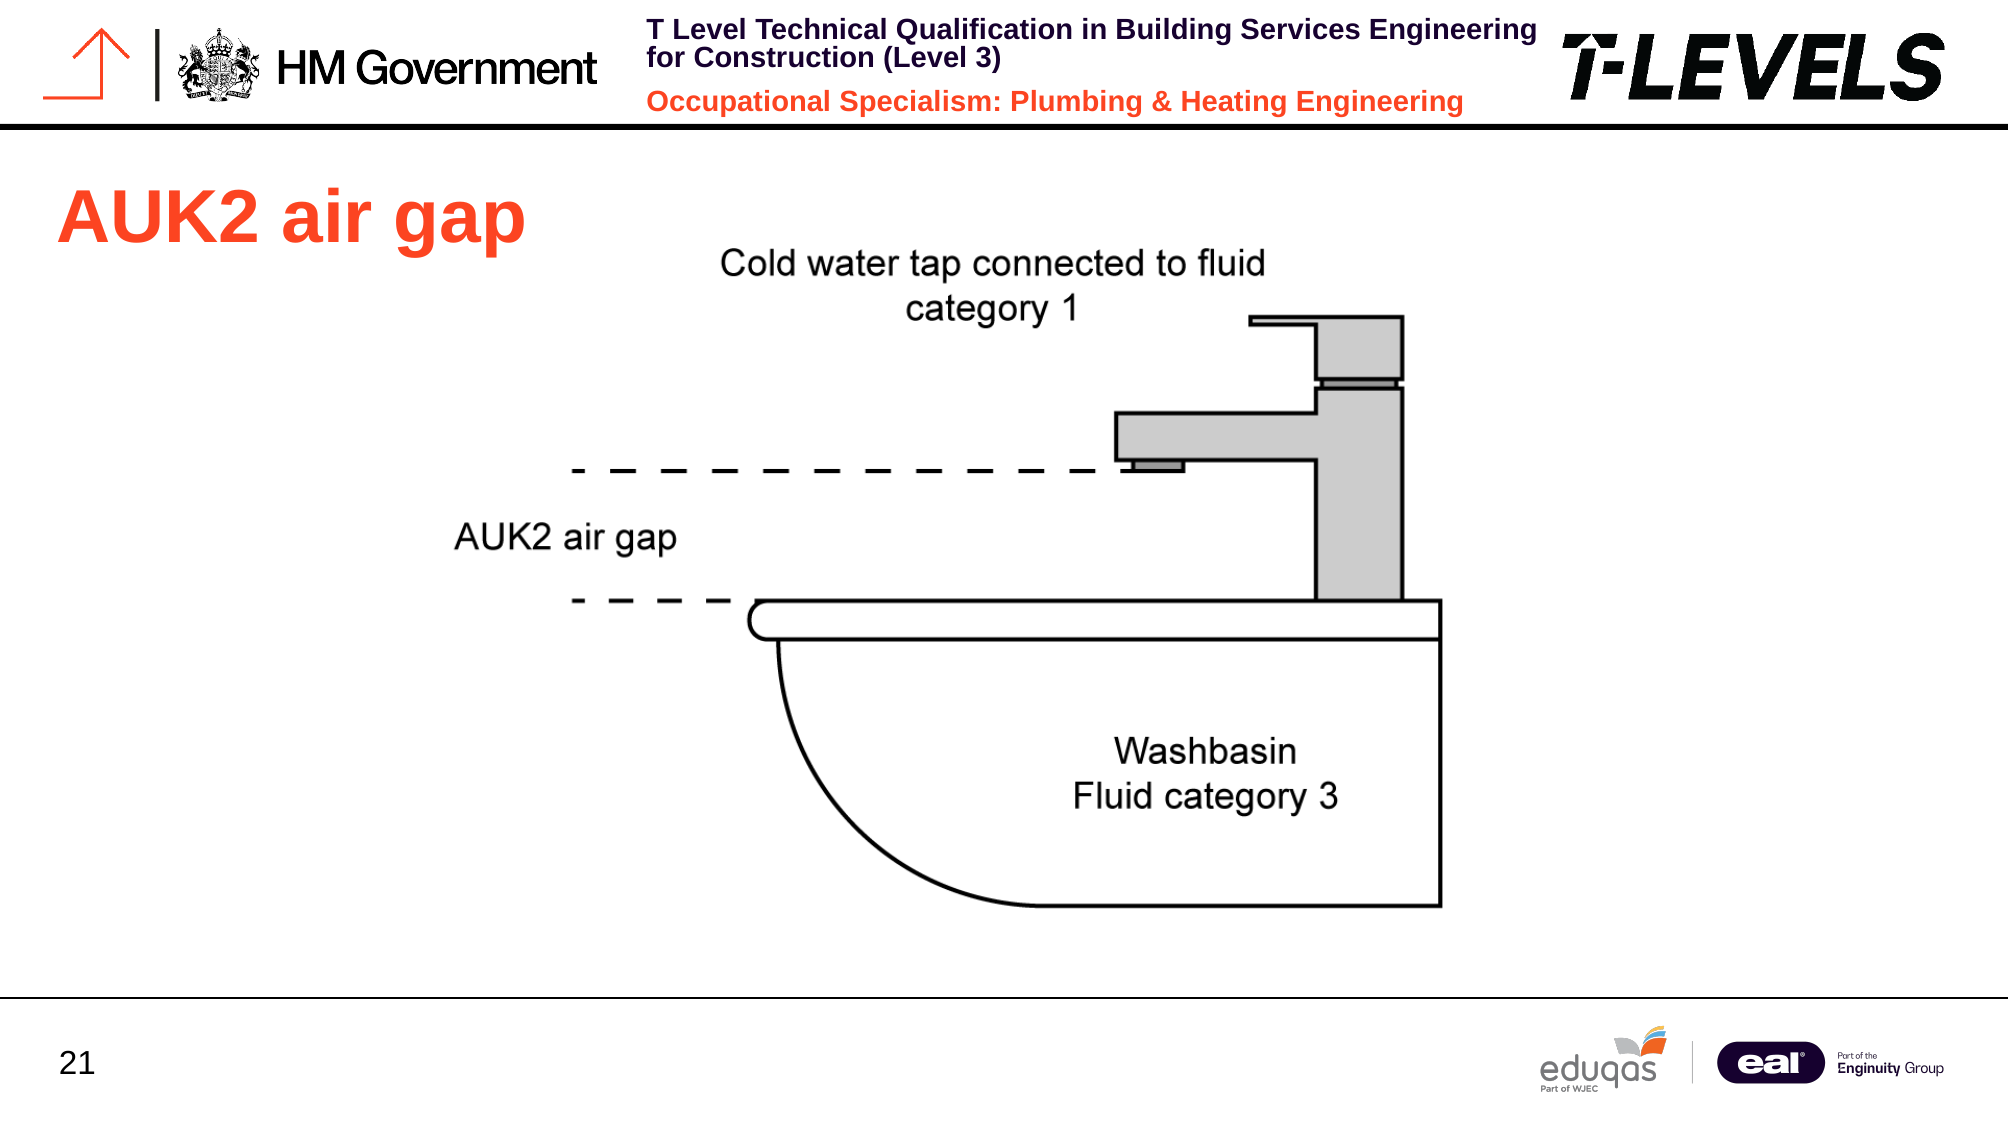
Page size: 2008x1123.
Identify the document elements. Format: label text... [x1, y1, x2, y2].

picture [1535, 1021, 1949, 1097]
title AUK2 air gap [41, 111, 1949, 314]
picture [38, 27, 136, 100]
picture [155, 28, 597, 102]
picture [1543, 25, 1964, 108]
picture [315, 172, 1505, 987]
